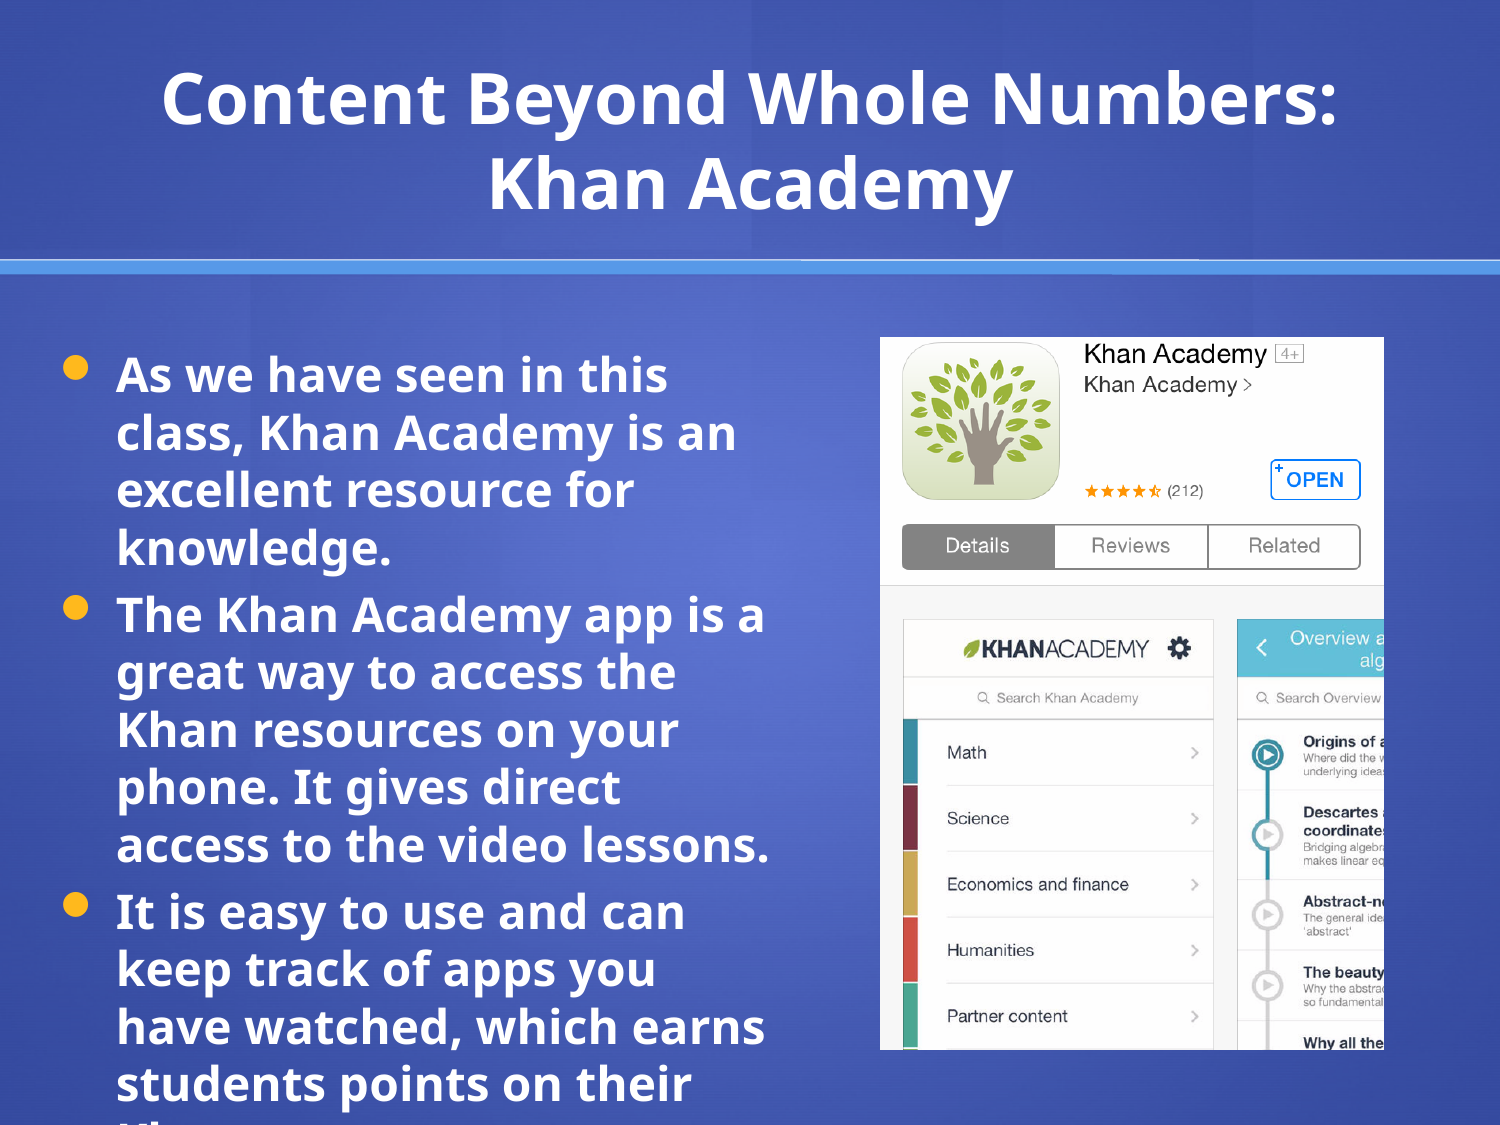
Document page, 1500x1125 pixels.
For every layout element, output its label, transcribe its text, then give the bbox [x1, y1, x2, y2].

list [778, 336, 1485, 1052]
title Content Beyond Whole Numbers: Khan Academy [75, 45, 1425, 233]
list As we have seen in this class, Khan Academy is an excellent resource for knowledge. The Khan Academy app is a great way to access the Khan resources on your phone. It gives direct access to the video lessons. It is easy to use and can keep track of apps you have watched, which earns students points on their Khan accounts. [44, 337, 778, 991]
